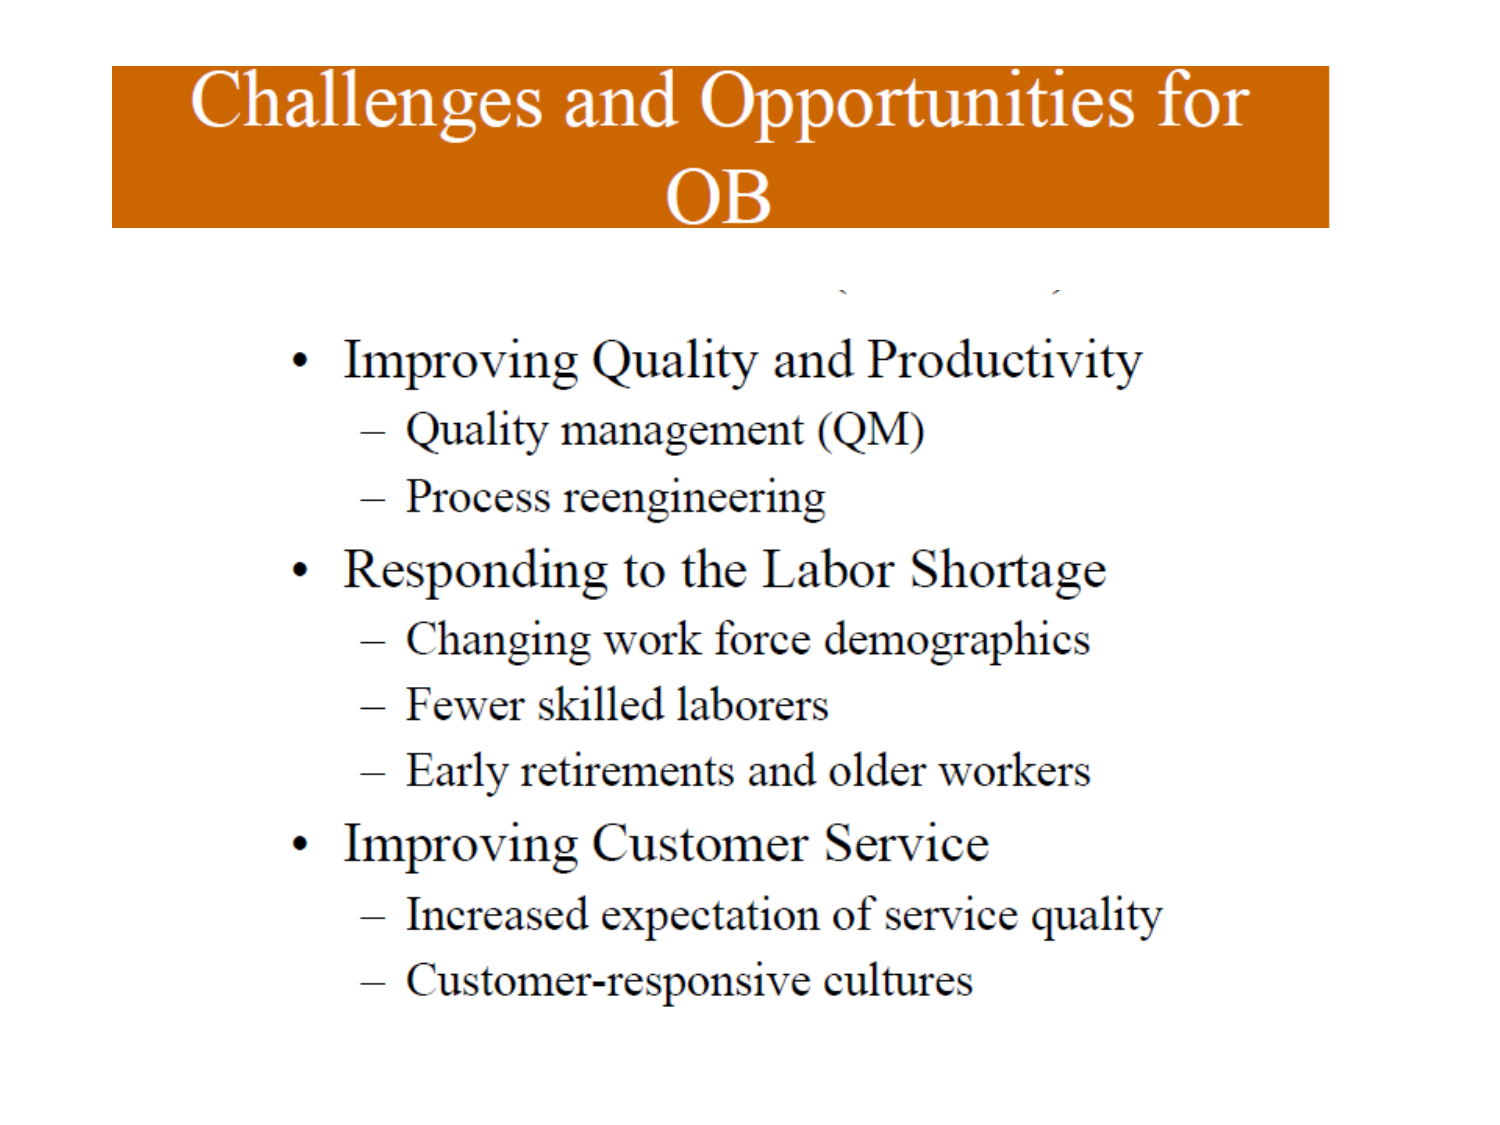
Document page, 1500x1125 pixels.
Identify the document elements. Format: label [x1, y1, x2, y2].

picture [272, 290, 1171, 1010]
picture [111, 66, 1332, 228]
